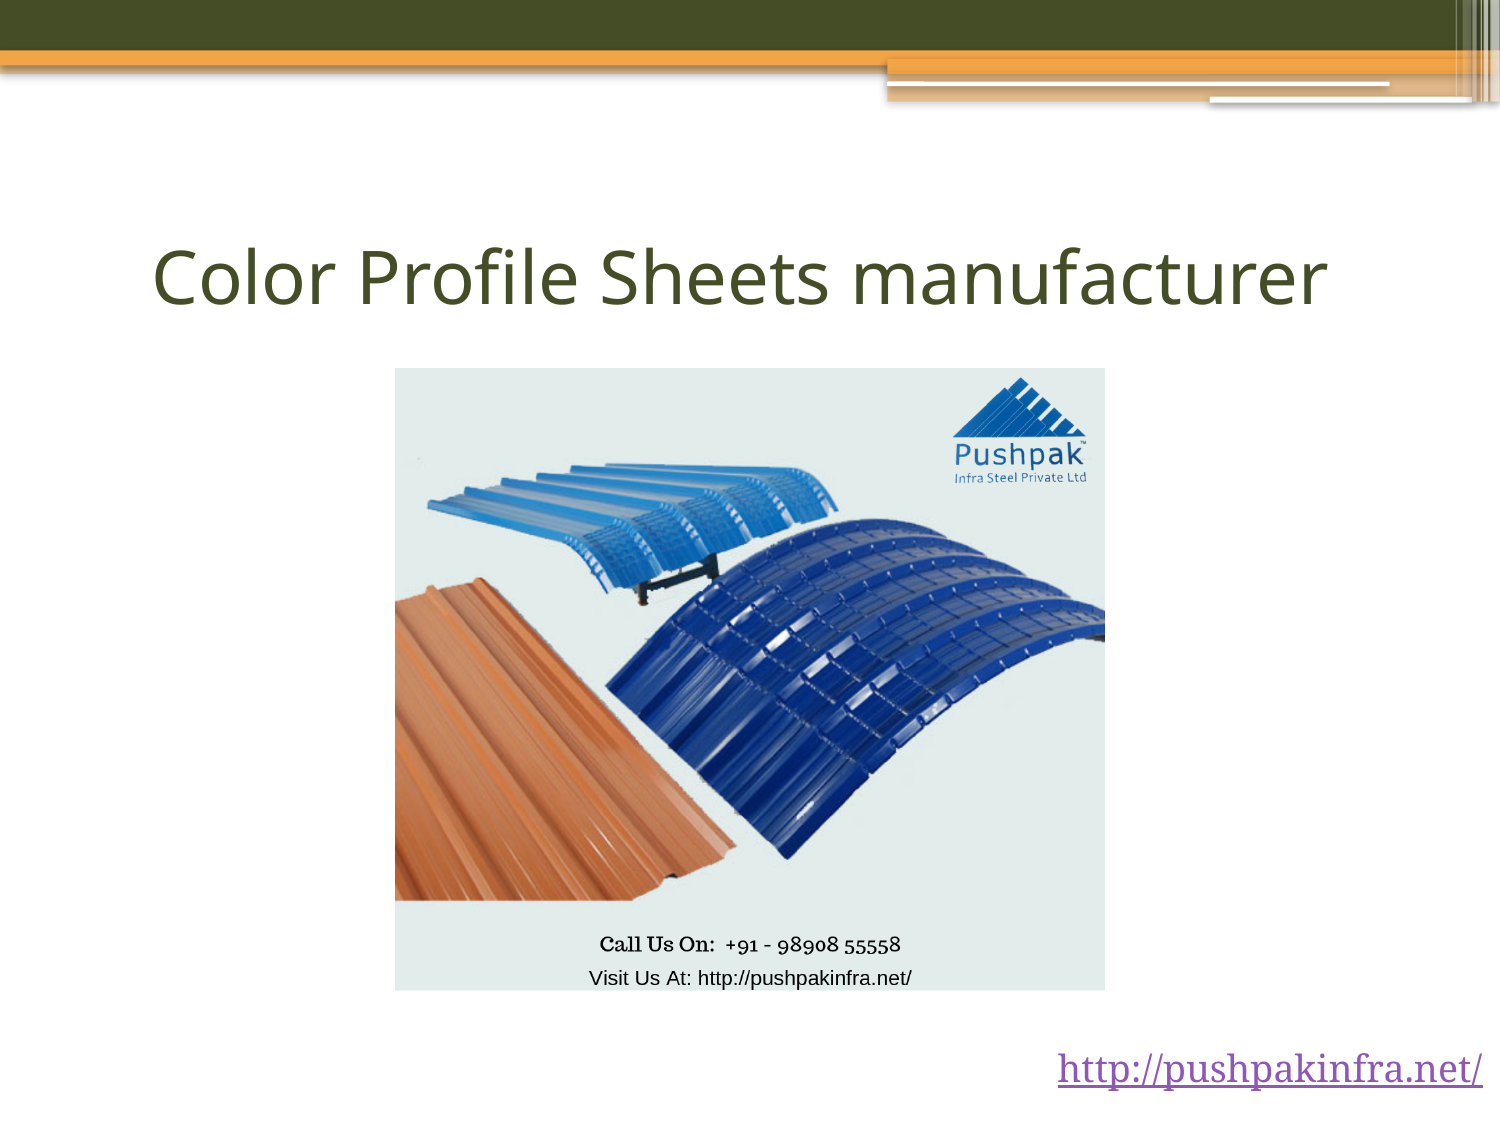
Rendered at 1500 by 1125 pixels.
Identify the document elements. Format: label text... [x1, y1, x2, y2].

text_box http://pushpakinfra.net/ [1042, 1037, 1498, 1104]
title Color Profile Sheets manufacturer [75, 187, 1425, 363]
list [394, 368, 1105, 1079]
